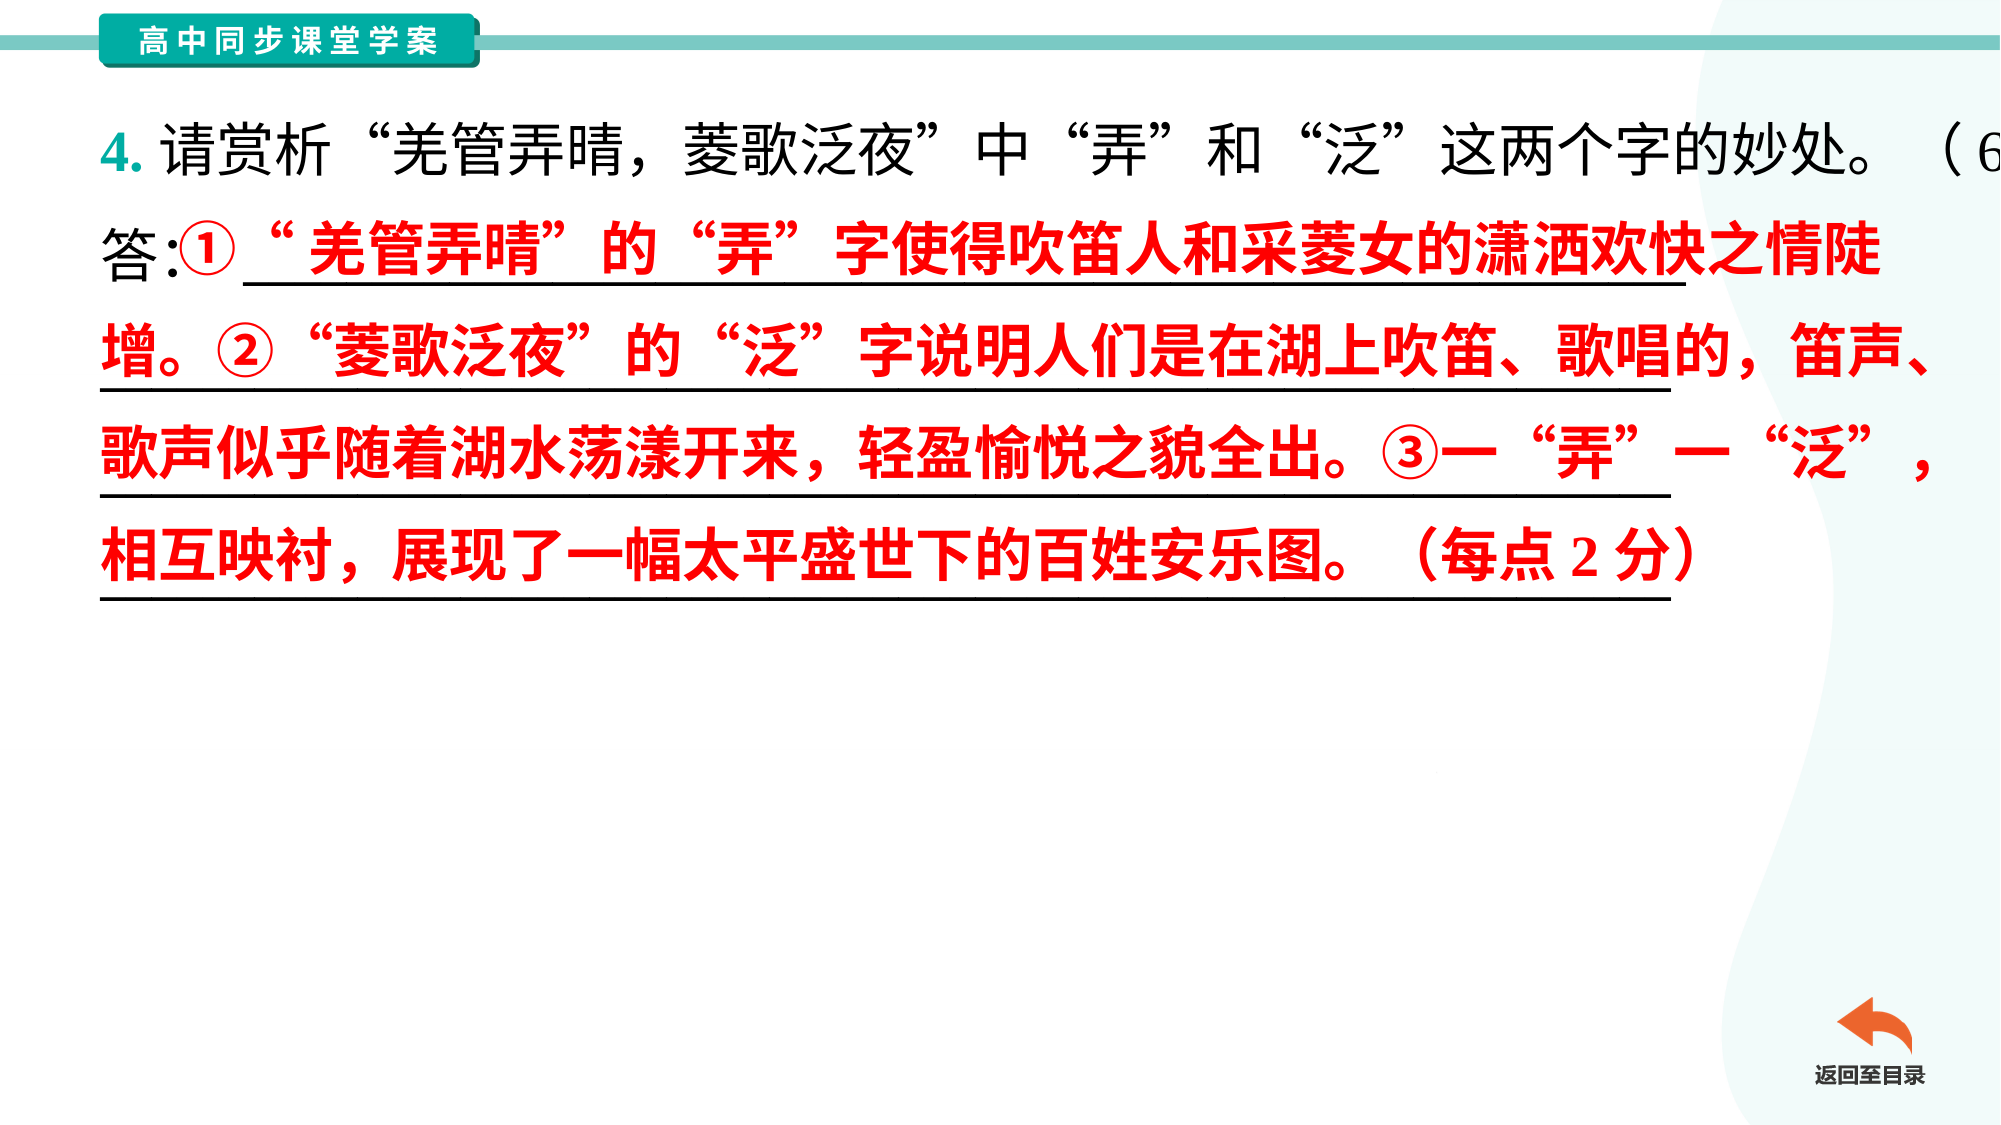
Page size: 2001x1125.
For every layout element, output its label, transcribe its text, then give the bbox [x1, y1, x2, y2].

picture [0, 0, 2000, 1125]
text_box ①“羌管弄晴”的“弄”字使得吹笛人和采菱女的潇洒欢快之情陡 增。②“菱歌泛夜”的“泛”字说明人们是在湖上吹笛、歌唱的，笛声、 歌声似乎随着湖水荡漾开来，轻盈愉悦之貌全出。③一“弄”一“泛”， 相互映衬，展现了一幅太平盛世下的百姓安乐图。（每点2分） [100, 179, 1899, 577]
text_box 4.请赏析“羌管弄晴，菱歌泛夜”中“弄”和“泛”这两个字的妙处。（6分） 答： ________________________________________________________ _____________________________________________________________ _____________________________________________________________ _____________________________________________________________ [100, 76, 1899, 179]
text_box 4.请赏析“羌管弄晴，菱歌泛夜”中“弄”和“泛”这两个字的妙处。（6分） 答： ________________________________________________________ _____________________________________________________________ _____________________________________________________________ _____________________________________________________________ [100, 577, 1899, 589]
